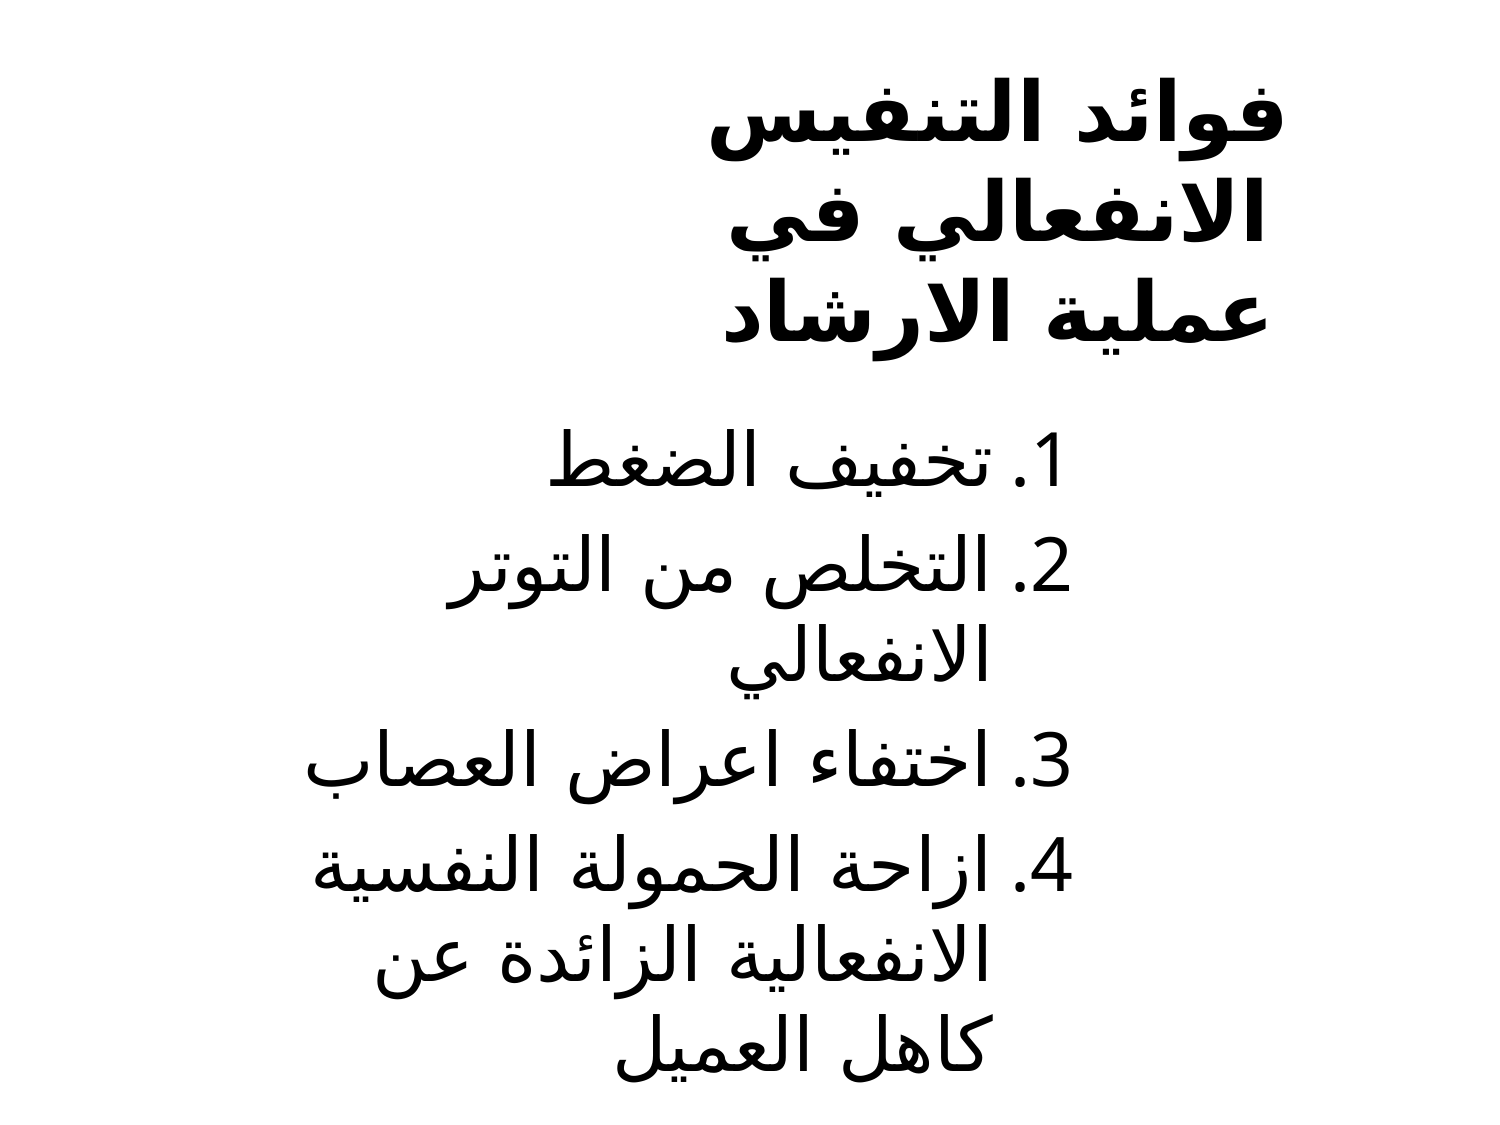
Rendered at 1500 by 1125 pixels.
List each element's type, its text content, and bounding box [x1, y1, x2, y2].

text_box تخفيف الضغط التخلص من التوتر الانفعالي اختفاء اعراض العصاب ازاحة الحمولة النفسية الانفعالية الزائدة عن كاهل العميل [230, 404, 1093, 953]
text_box فوائد التنفيس الانفعالي في عملية الارشاد [594, 111, 1402, 305]
